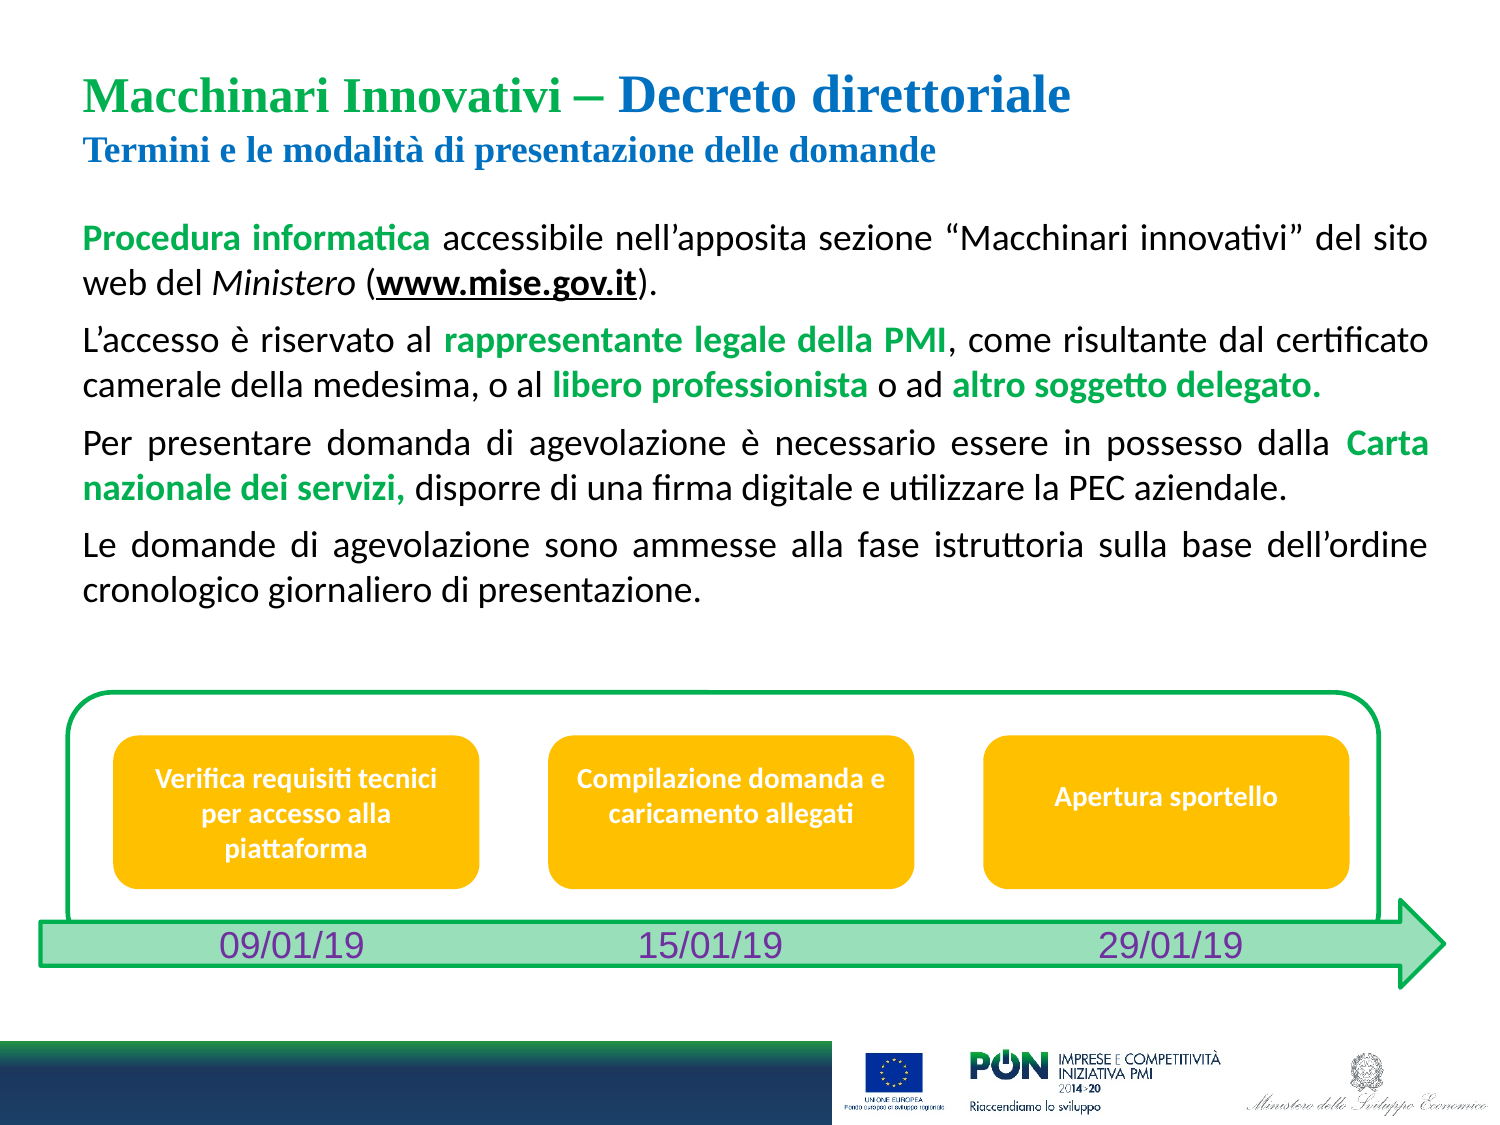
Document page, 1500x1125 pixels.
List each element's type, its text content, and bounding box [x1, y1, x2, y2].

text_box [65, 690, 1381, 919]
picture [0, 1039, 1500, 1125]
text_box Verifica requisiti tecnici per accesso alla piattaforma [113, 735, 480, 890]
text_box Apertura sportello [983, 735, 1350, 890]
text_box Procedura informatica accessibile nell’apposita sezione “Macchinari innovativi” del sito web del Ministero (www.mise.gov.it). L’accesso è riservato al rappresentante legale della PMI, come risultante dal certificato camerale della medesima, o al libero professionista o ad altro soggetto delegato. Per presentare domanda di agevolazione è necessario essere in possesso dalla Carta nazionale dei servizi, disporre di una firma digitale e utilizzare la PEC aziendale. Le domande di agevolazione sono ammesse alla fase istruttoria sulla base dell’ordine cronologico giornaliero di presentazione. [67, 205, 1445, 676]
text_box Compilazione domanda e caricamento allegati [548, 735, 915, 890]
text_box 09/01/19 15/01/19 29/01/19 [38, 897, 1447, 990]
title Macchinari Innovativi – Decreto direttoriale Termini e le modalità di presentazione delle domande [67, 47, 1500, 206]
